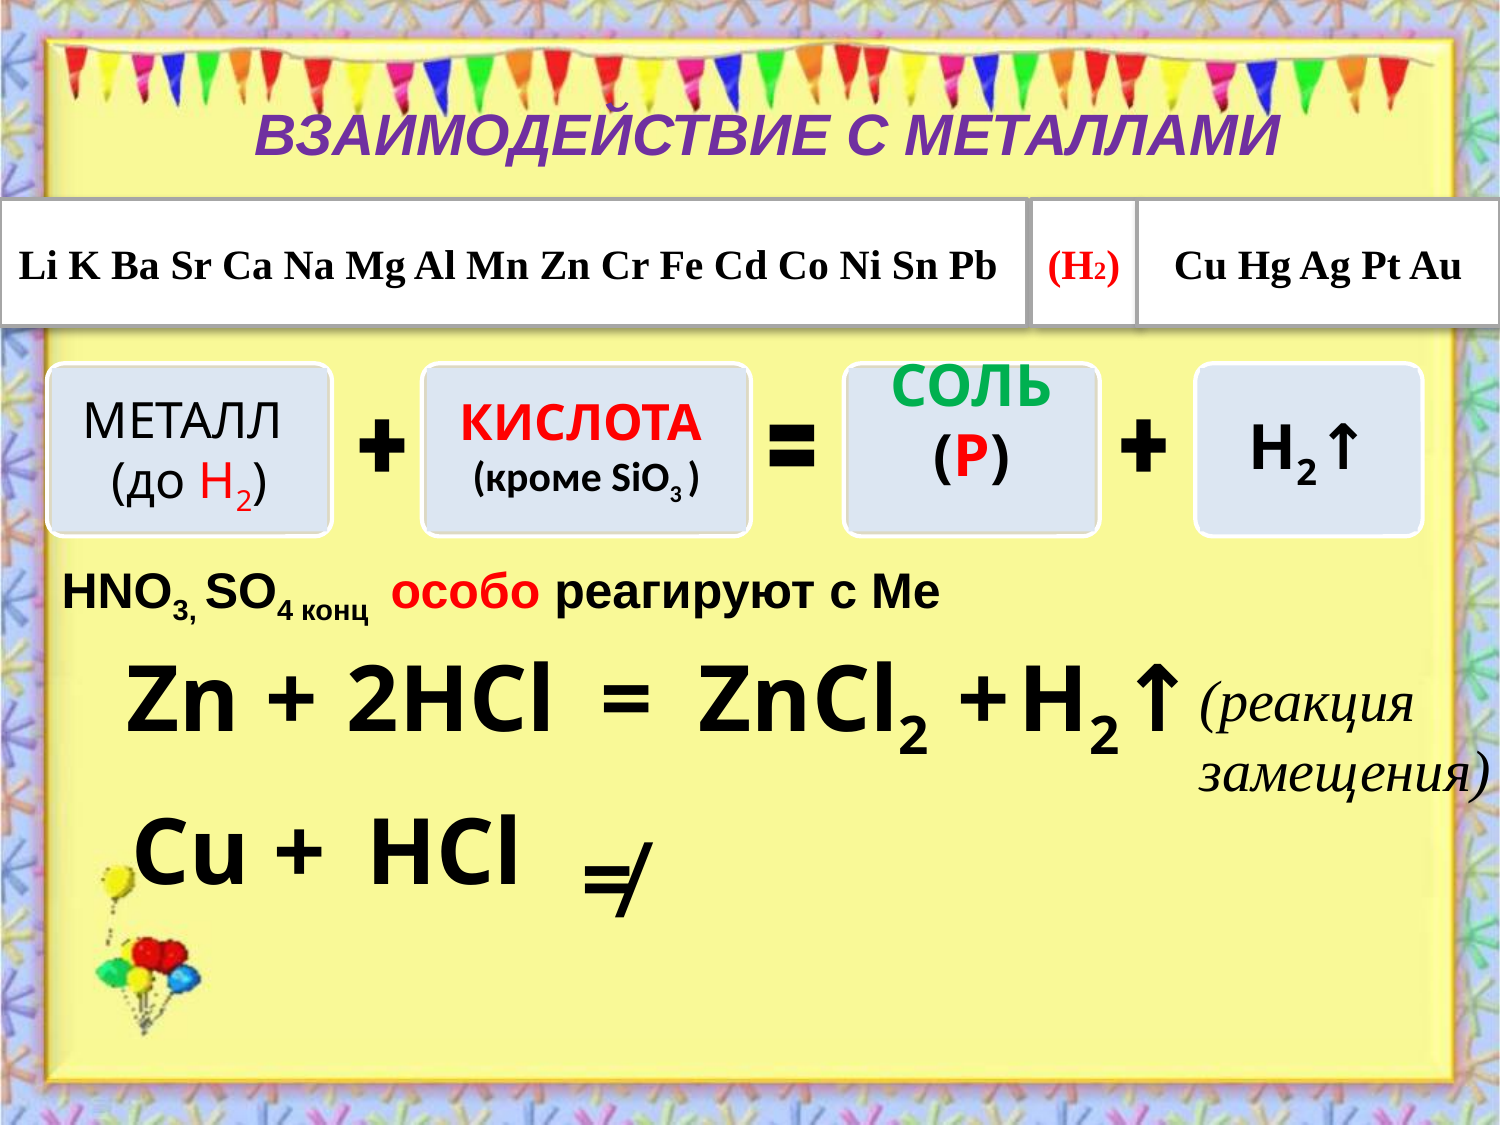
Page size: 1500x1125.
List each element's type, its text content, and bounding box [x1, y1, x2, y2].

picture [0, 0, 1500, 197]
text_box (H2) [1029, 197, 1135, 328]
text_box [761, 409, 823, 482]
text_box Li K Ba Sr Ca Na Mg Al Mn Zn Cr Fe Cd Co Ni Sn Pb [0, 197, 1029, 328]
picture [0, 328, 1500, 1125]
text_box + [255, 632, 332, 758]
text_box + [942, 632, 1004, 758]
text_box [1113, 409, 1174, 482]
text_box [1195, 362, 1423, 537]
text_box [843, 362, 1100, 537]
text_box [421, 362, 752, 537]
text_box HCl [351, 785, 538, 910]
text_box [351, 409, 413, 482]
text_box Zn [111, 632, 255, 758]
text_box (реакция замещения) [1185, 656, 1500, 811]
text_box ZnCl2 [684, 632, 945, 773]
text_box 2HCl [332, 632, 572, 758]
text_box Cu + [116, 785, 342, 910]
text_box H2↑ [1004, 632, 1212, 773]
text_box ≠ [567, 703, 650, 938]
text_box Cu Hg Ag Pt Au [1135, 197, 1500, 328]
text_box = [585, 632, 679, 758]
title Взаимодействие с металлами [70, 90, 1465, 197]
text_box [46, 362, 333, 537]
